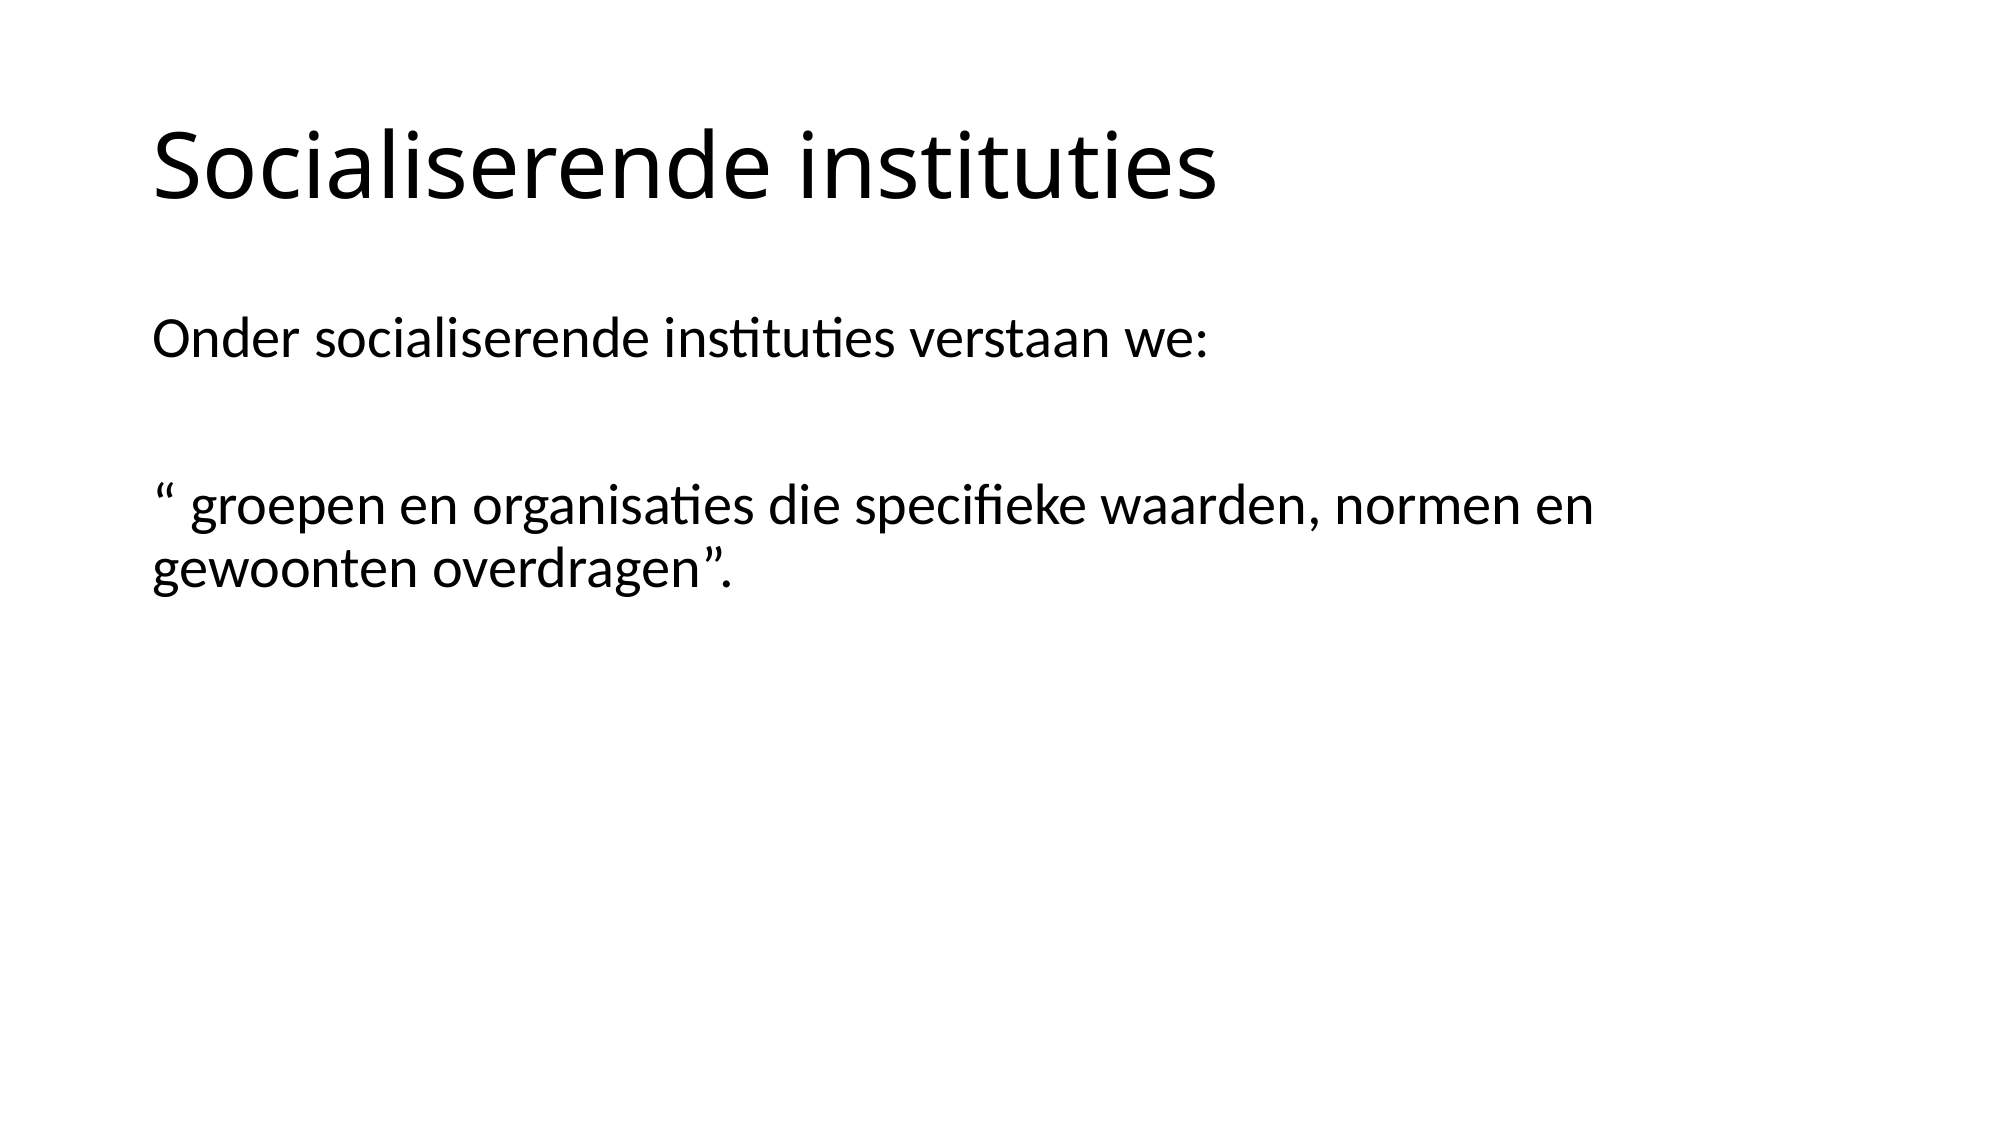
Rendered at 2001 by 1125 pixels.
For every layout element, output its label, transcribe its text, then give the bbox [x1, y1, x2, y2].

title Socialiserende instituties [137, 59, 1863, 278]
list Onder socialiserende instituties verstaan we: “ groepen en organisaties die specifieke waarden, normen en gewoonten overdragen”. [137, 299, 1863, 1014]
